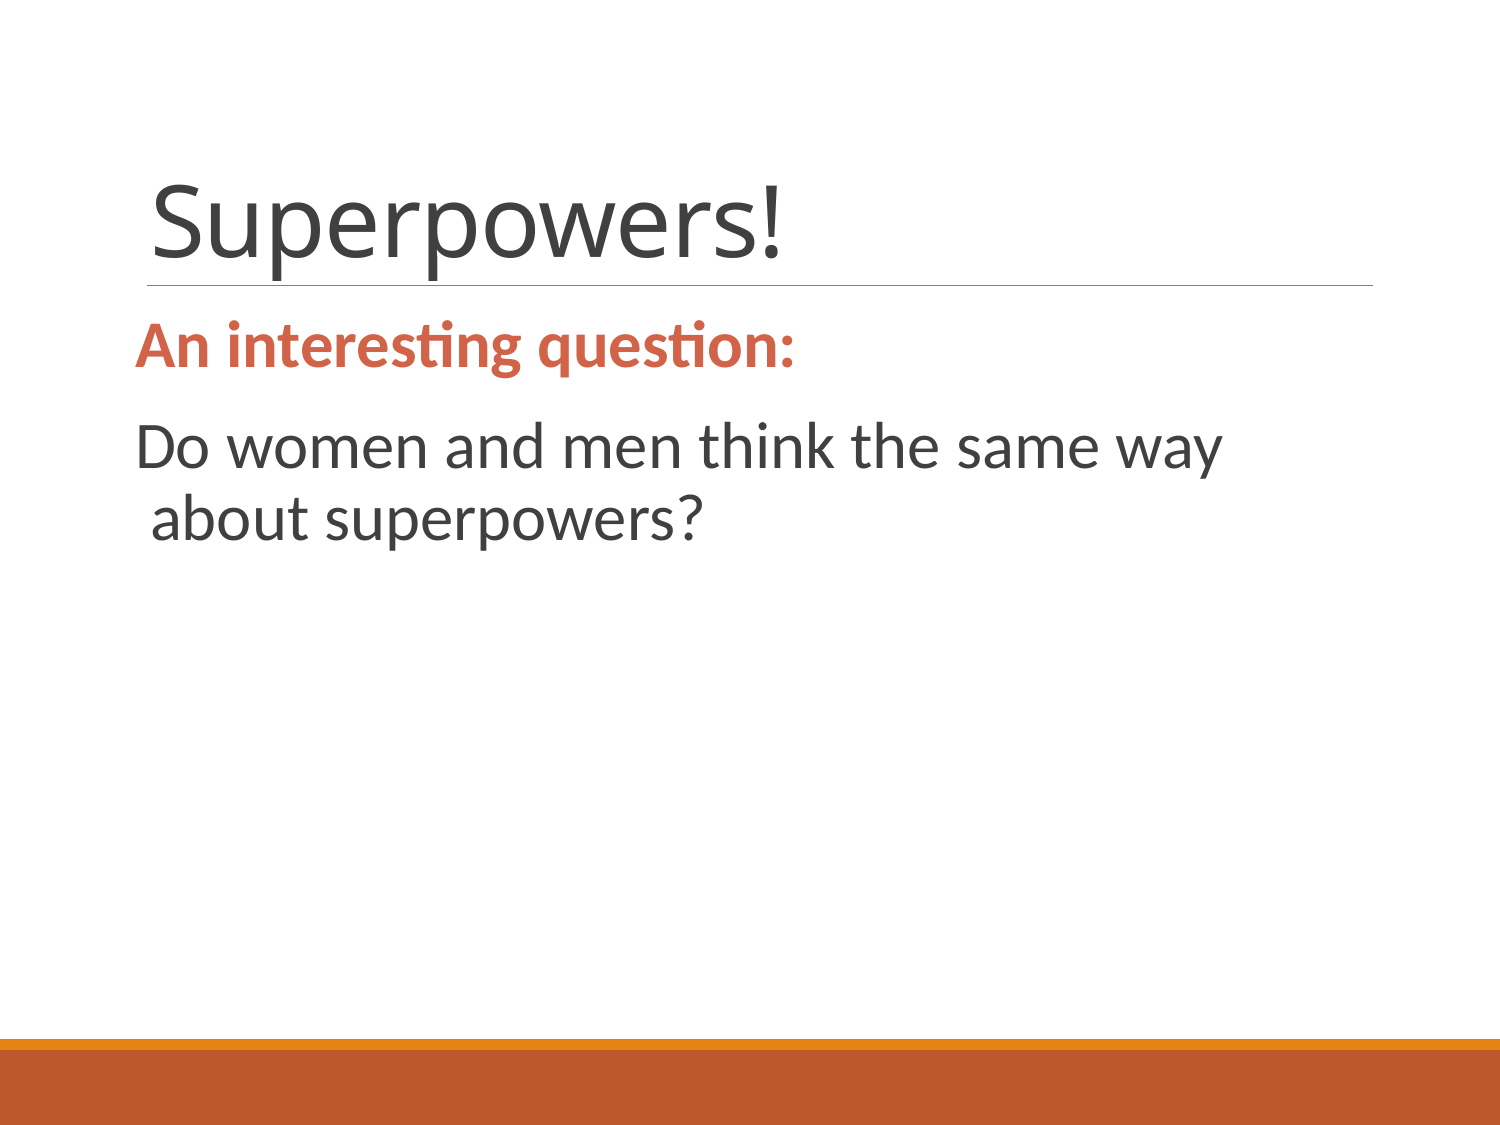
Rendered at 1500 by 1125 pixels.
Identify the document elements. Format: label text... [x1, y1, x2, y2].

title Superpowers! [135, 47, 1373, 285]
list An interesting question: Do women and men think the same way about superpowers? [135, 302, 1373, 963]
